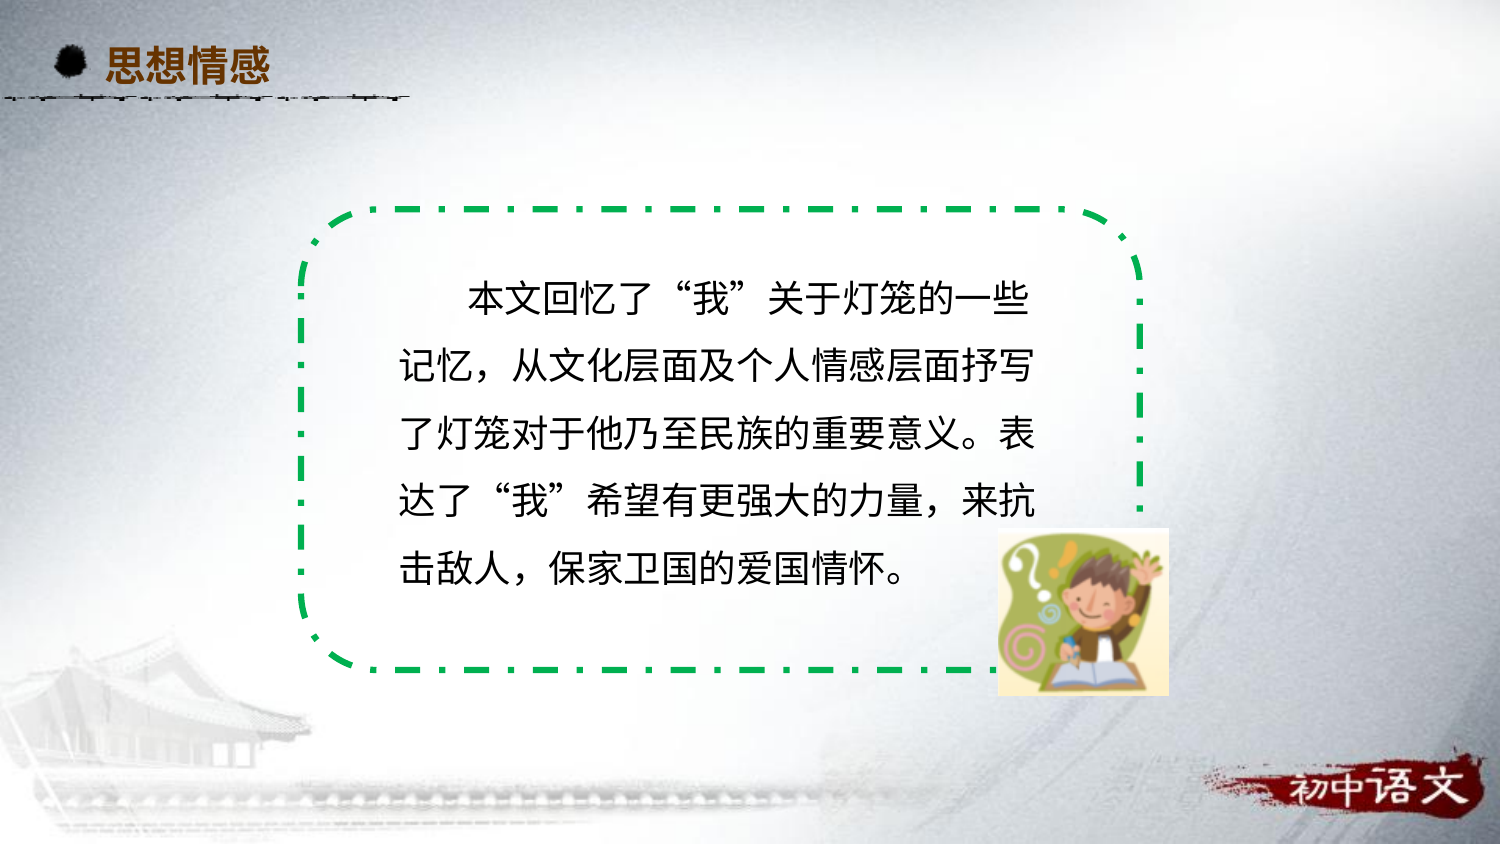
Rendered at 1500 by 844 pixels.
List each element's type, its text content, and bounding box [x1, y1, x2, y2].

picture [0, 0, 1500, 844]
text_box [0, 90, 414, 103]
text_box [298, 207, 1142, 673]
text_box 思想情感 [89, 32, 287, 89]
